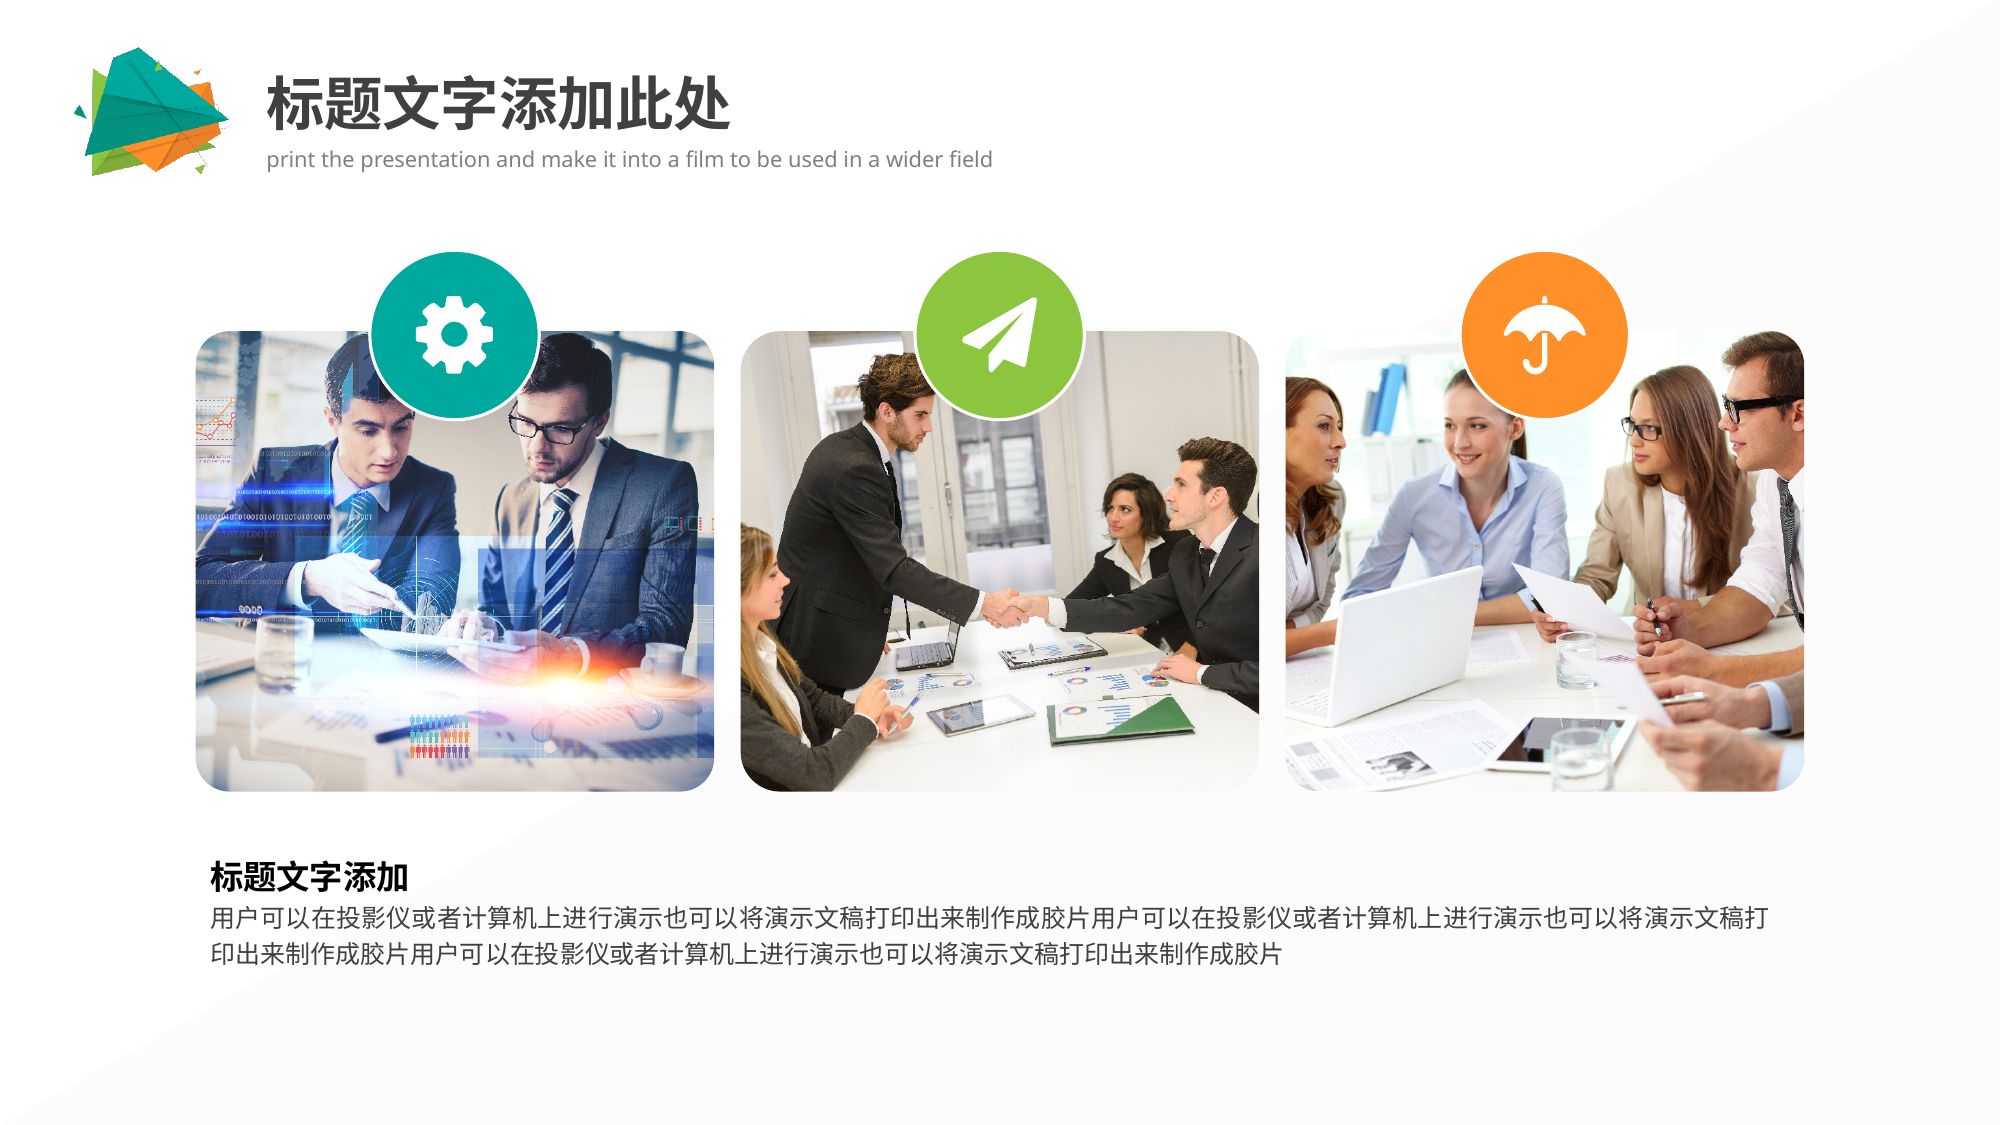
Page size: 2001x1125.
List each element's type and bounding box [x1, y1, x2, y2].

text_box [369, 250, 1630, 420]
picture [0, 0, 2000, 1125]
text_box [251, 59, 1054, 178]
text_box [195, 840, 1788, 978]
